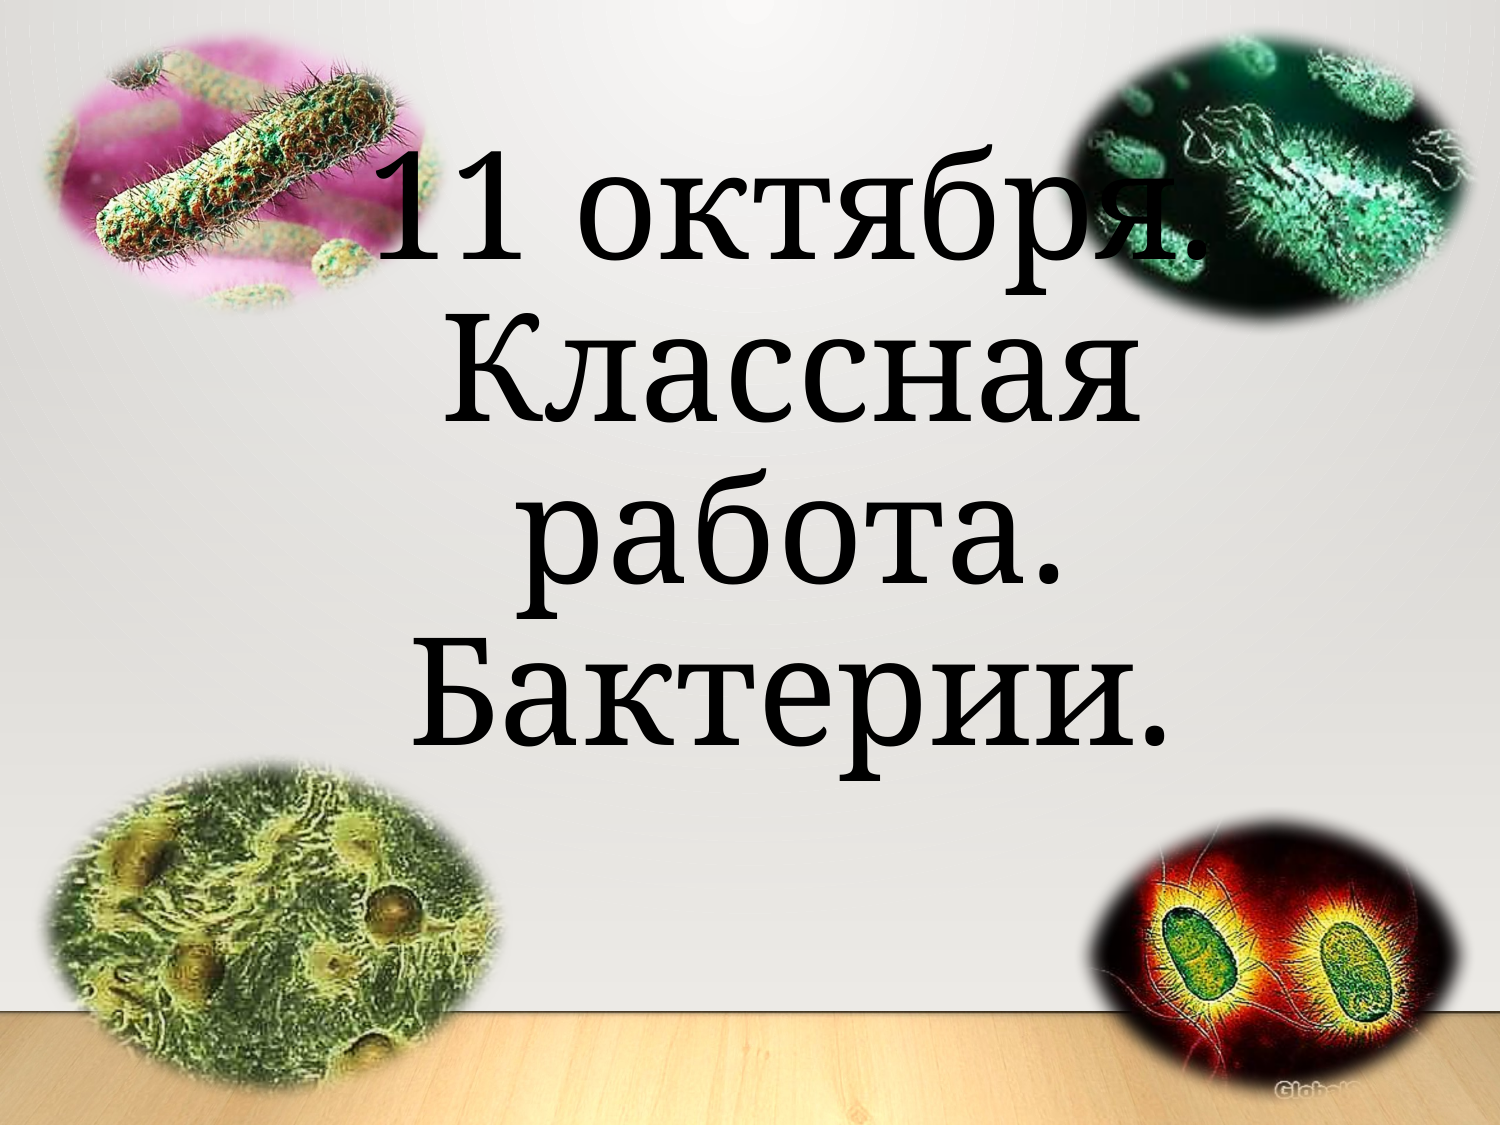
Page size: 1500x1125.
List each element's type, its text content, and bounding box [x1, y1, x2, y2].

picture [1045, 20, 1484, 339]
text_box 11 октября. Классная работа. Бактерии. [135, 172, 1447, 786]
picture [0, 749, 1500, 1125]
picture [29, 21, 455, 321]
